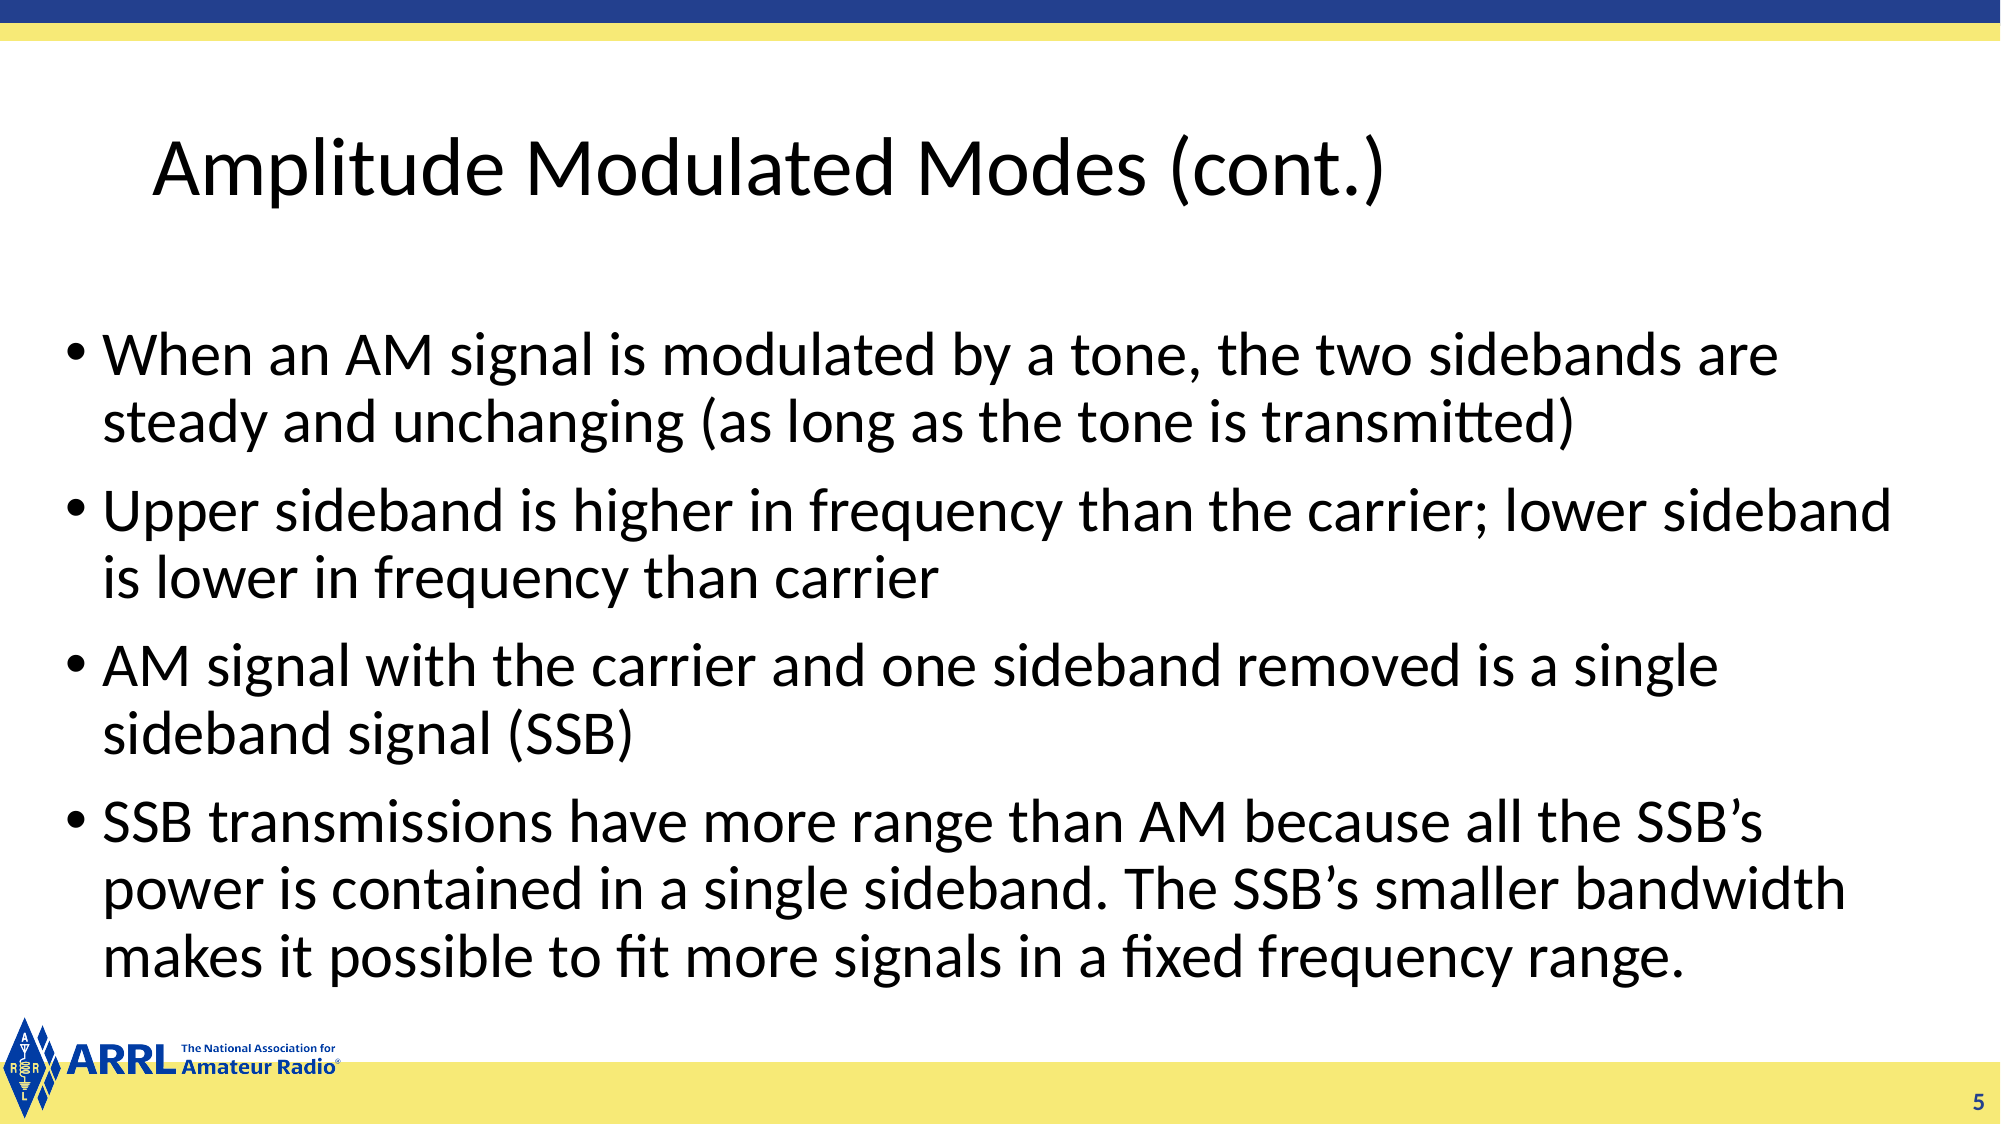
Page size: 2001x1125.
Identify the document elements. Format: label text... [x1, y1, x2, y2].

picture [1, 1015, 342, 1121]
title Amplitude Modulated Modes (cont.) [137, 59, 1863, 278]
list When an AM signal is modulated by a tone, the two sidebands are steady and unchanging (as long as the tone is transmitted) Upper sideband is higher in frequency than the carrier; lower sideband is lower in frequency than carrier AM signal with the carrier and one sideband removed is a single sideband signal (SSB) SSB transmissions have more range than AM because all the SSB’s power is contained in a single sideband. The SSB’s smaller bandwidth makes it possible to fit more signals in a fixed frequency range. [50, 313, 1938, 1075]
